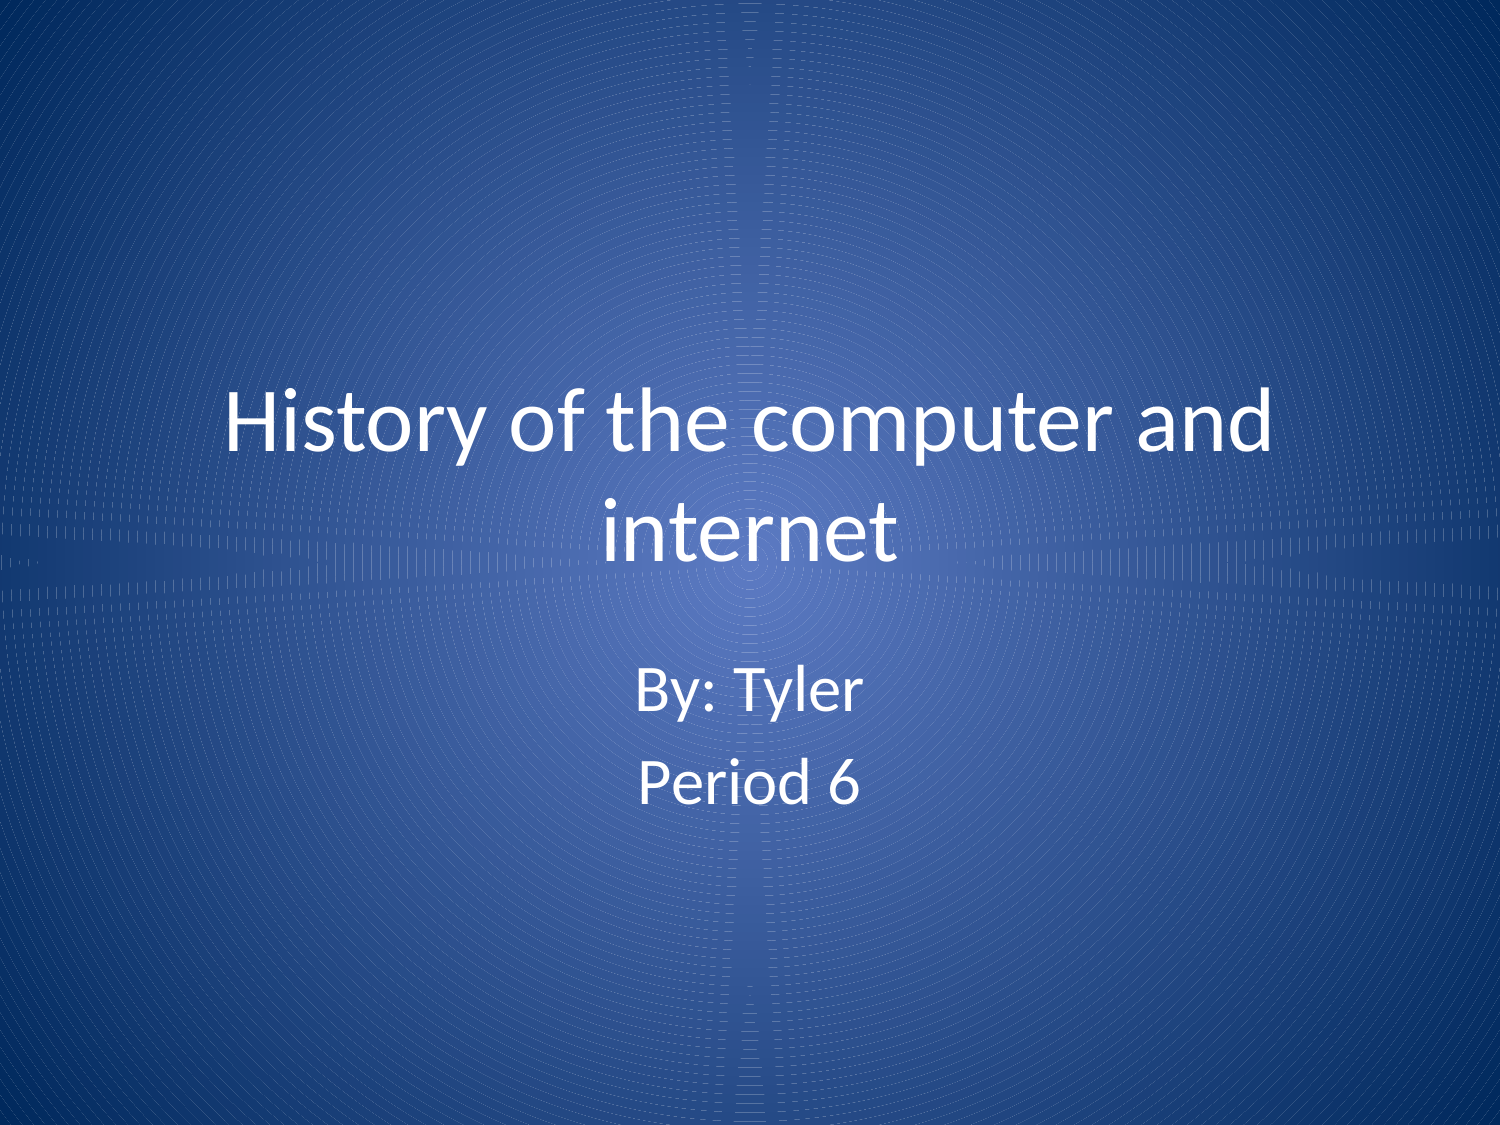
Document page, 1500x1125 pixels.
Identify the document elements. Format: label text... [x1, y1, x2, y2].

subtitle By: Tyler Period 6 [225, 637, 1275, 925]
title History of the computer and internet [112, 349, 1388, 591]
